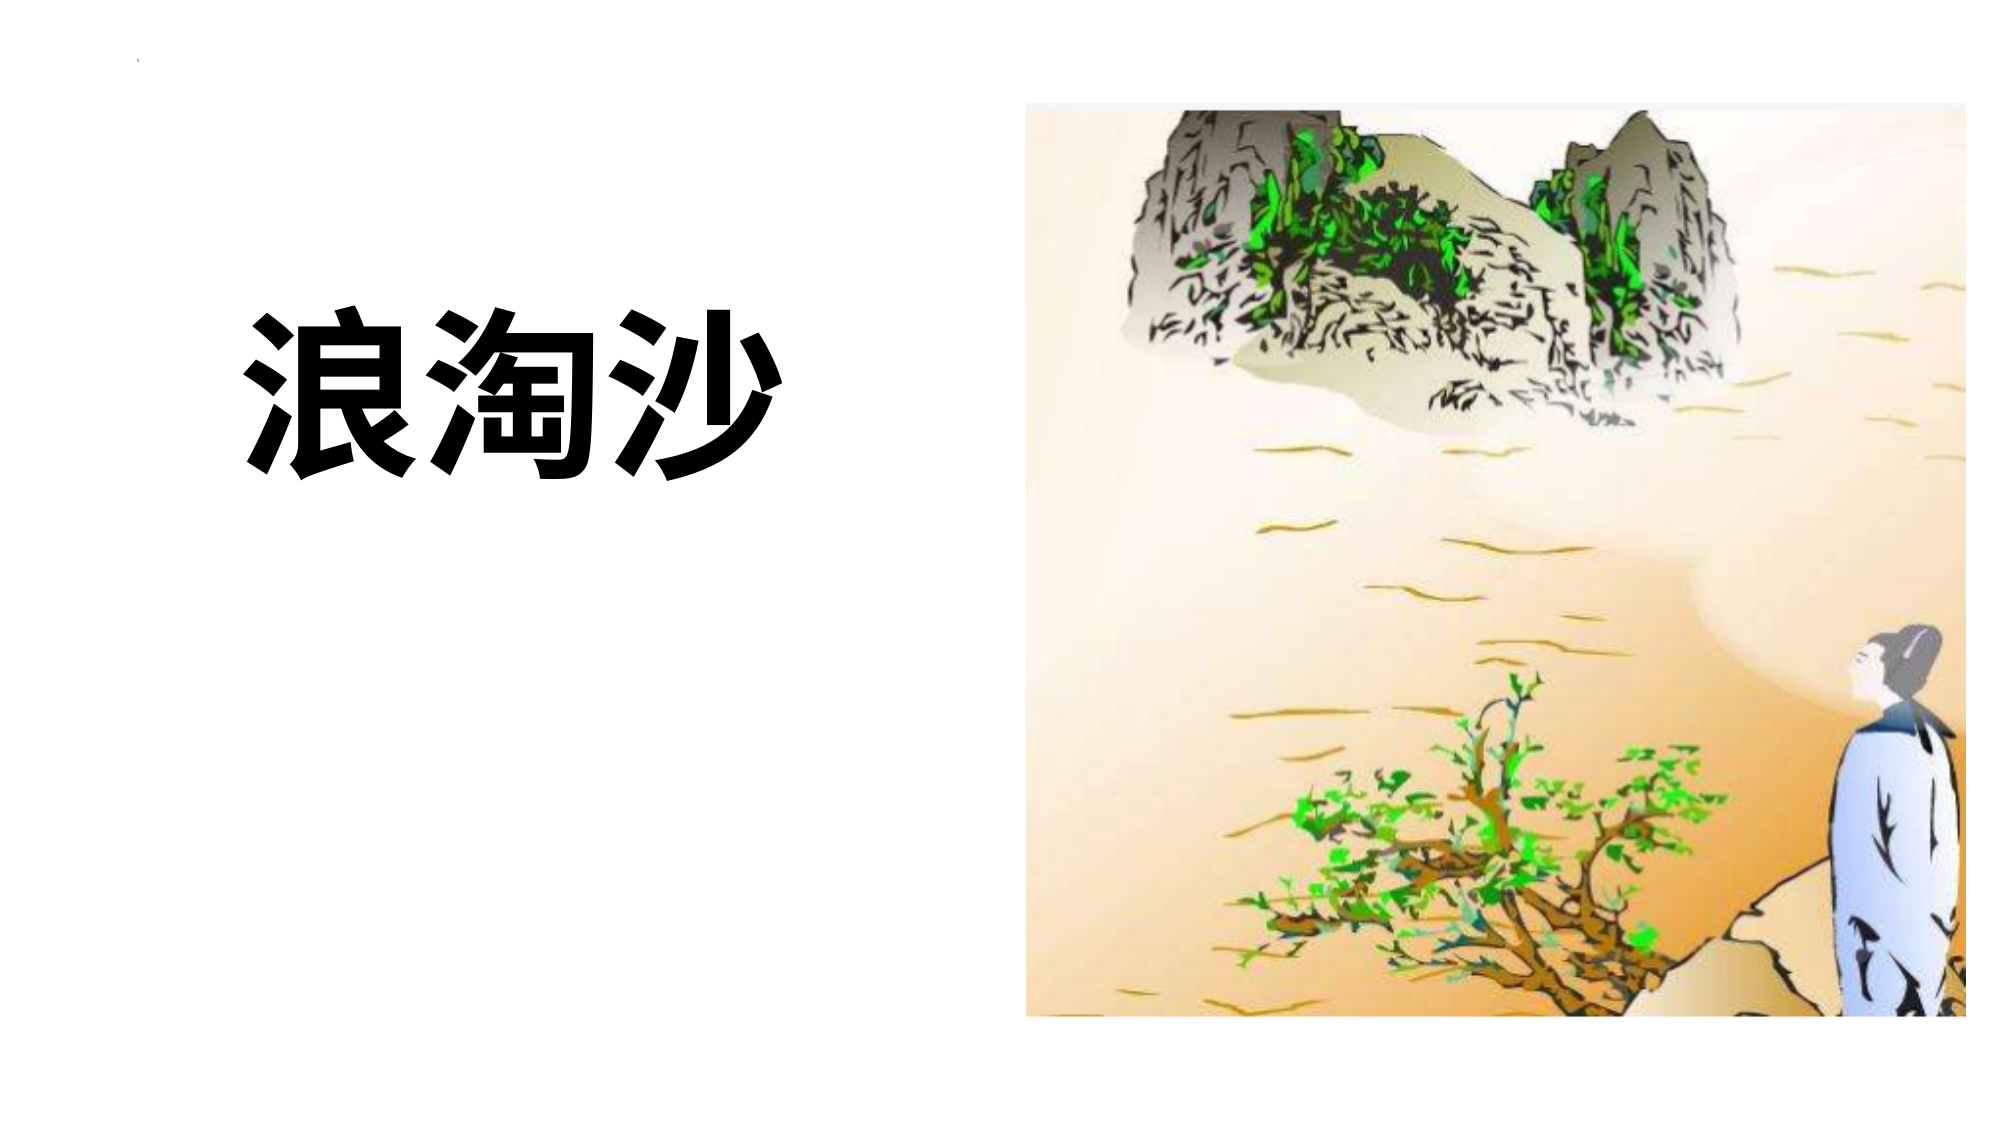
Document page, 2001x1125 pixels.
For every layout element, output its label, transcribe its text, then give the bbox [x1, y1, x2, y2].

picture [1026, 103, 1966, 1021]
text_box 浪淘沙 [0, 272, 1026, 508]
